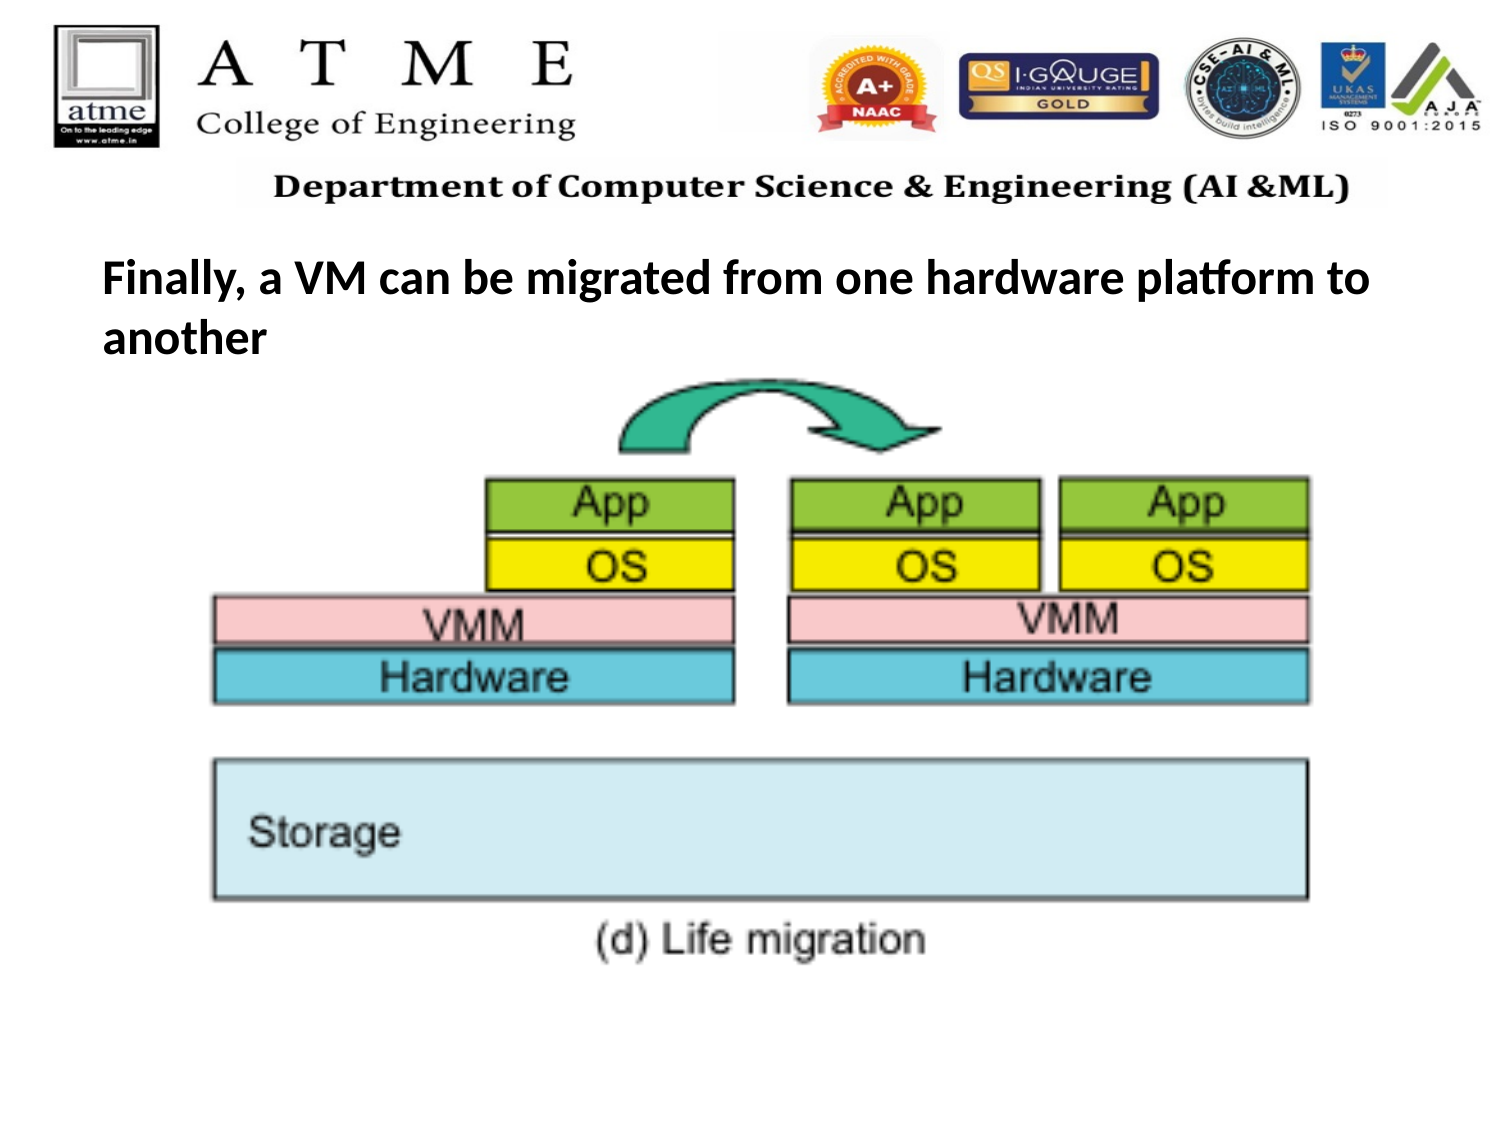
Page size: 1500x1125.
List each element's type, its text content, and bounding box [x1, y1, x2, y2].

text_box Finally, a VM can be migrated from one hardware platform to another [87, 237, 1425, 373]
picture [187, 349, 1338, 1010]
picture [24, 0, 1500, 226]
